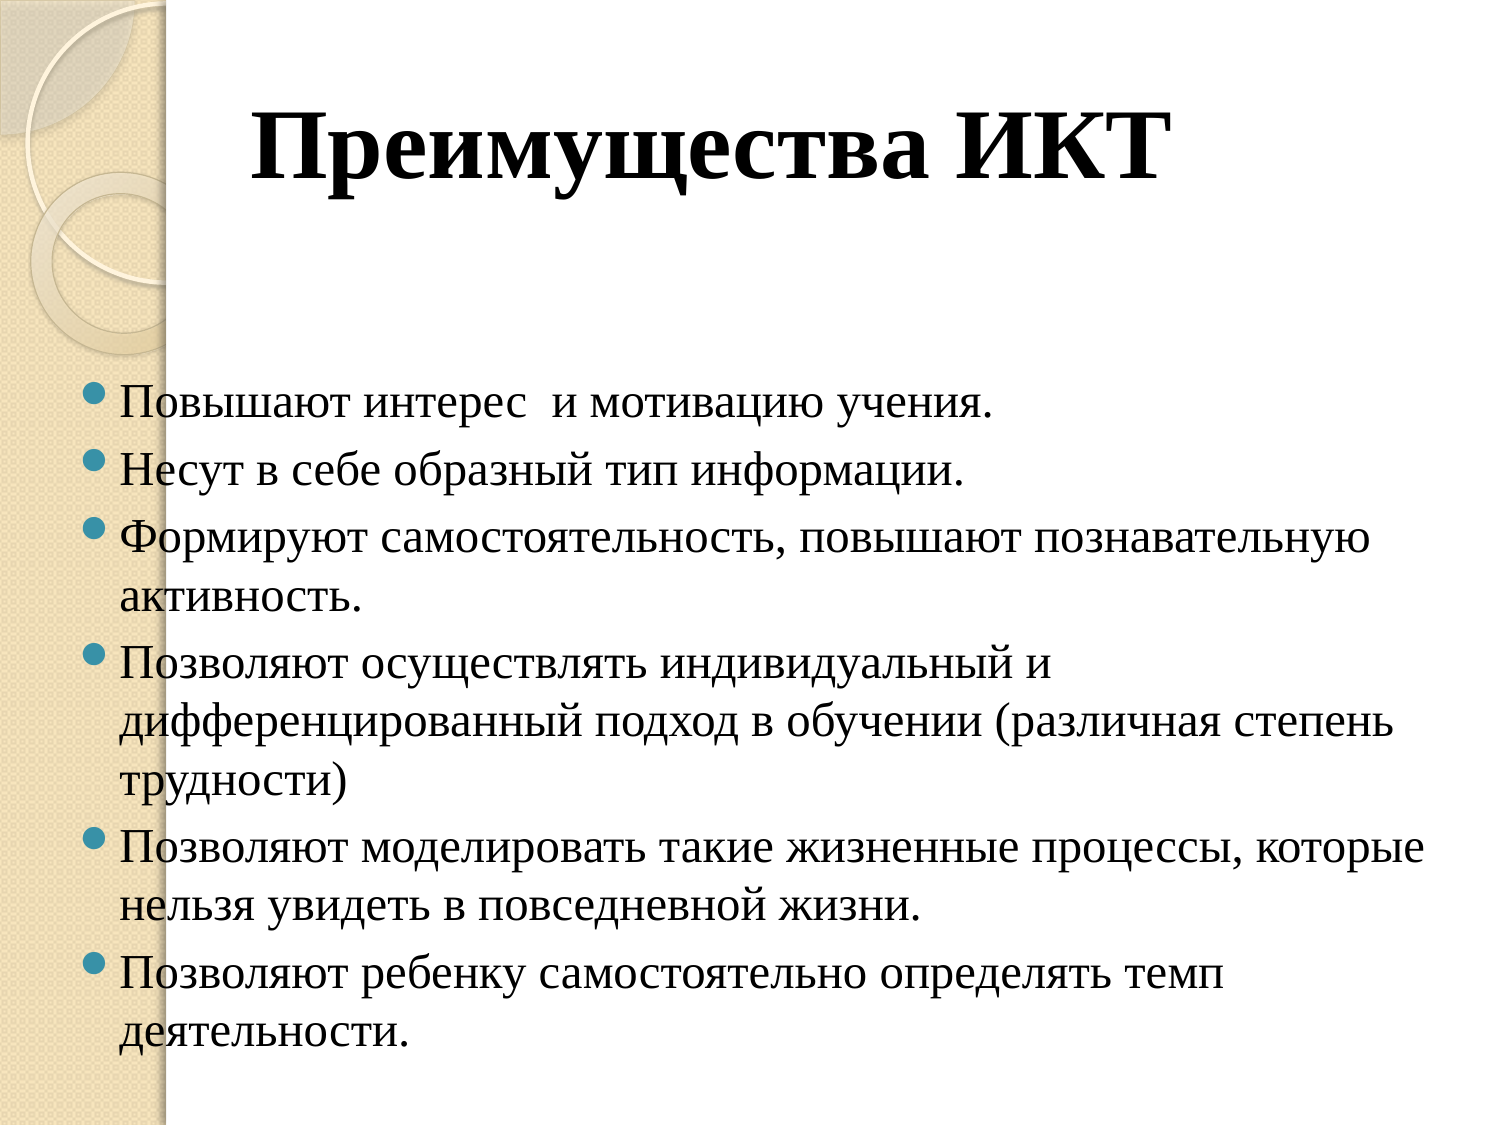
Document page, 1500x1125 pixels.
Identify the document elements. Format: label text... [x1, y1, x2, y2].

list Повышают интерес и мотивацию учения. Несут в себе образный тип информации. Формируют самостоятельность, повышают познавательную активность. Позволяют осуществлять индивидуальный и дифференцированный подход в обучении (различная степень трудности) Позволяют моделировать такие жизненные процессы, которые нельзя увидеть в повседневной жизни. Позволяют ребенку самостоятельно определять темп деятельности. [53, 361, 1459, 1071]
title Преимущества ИКТ [235, 45, 1466, 233]
